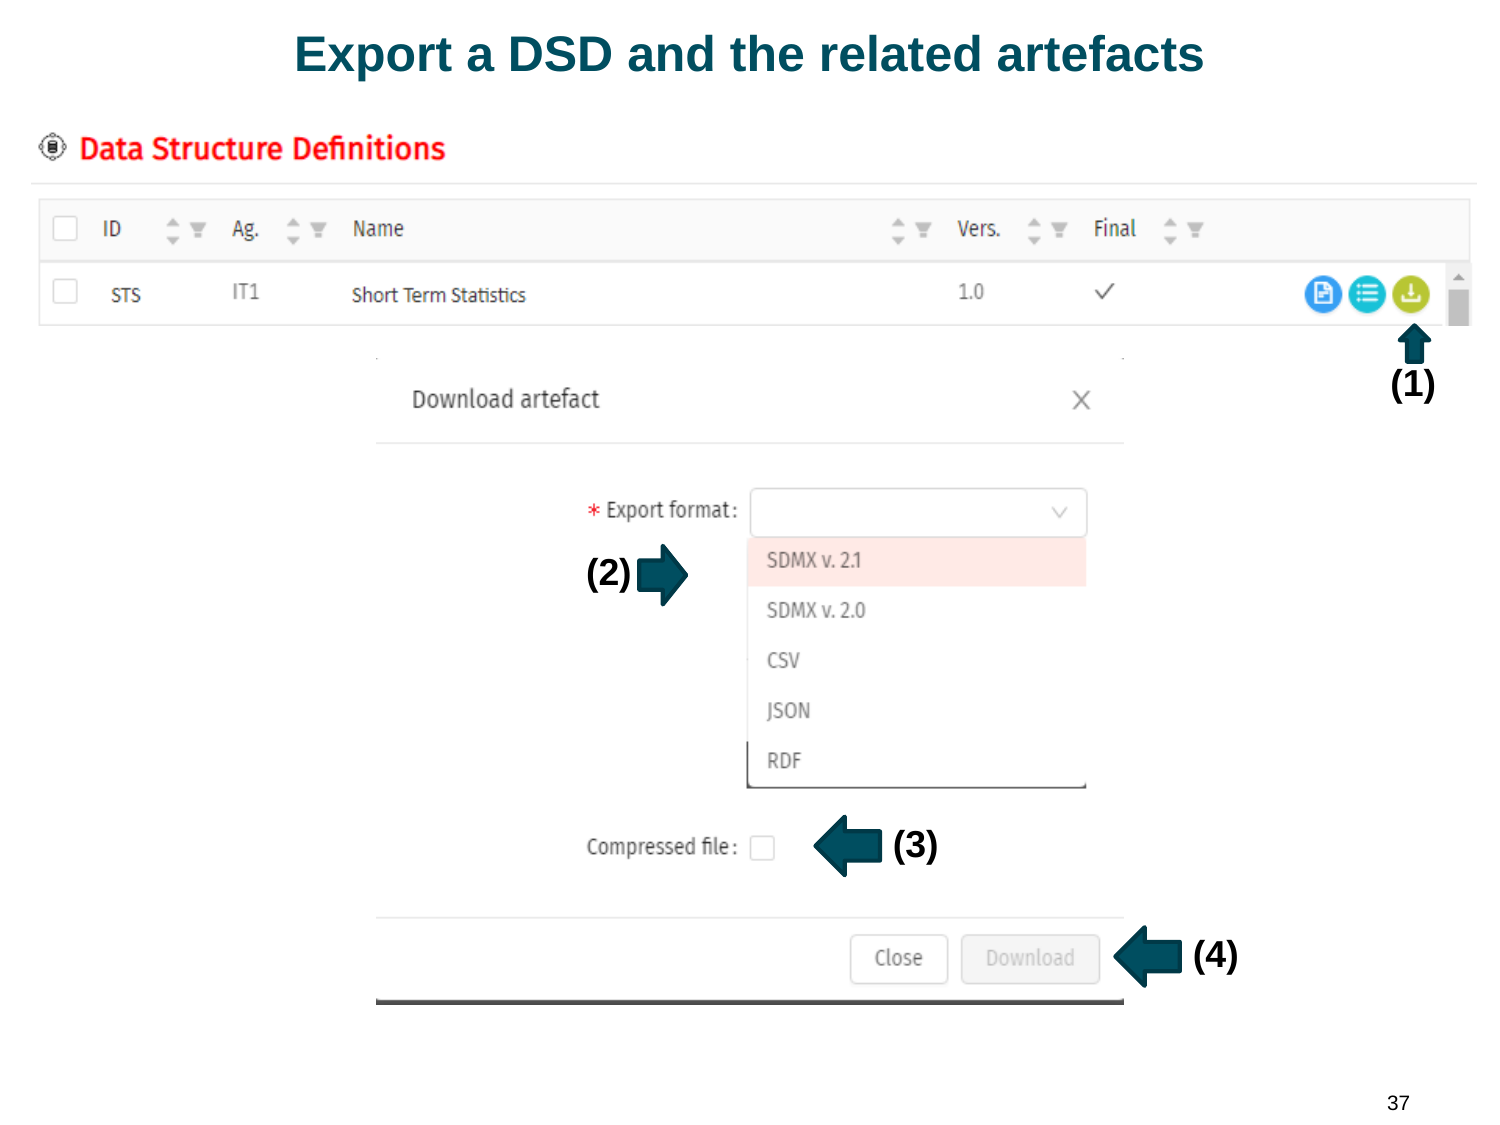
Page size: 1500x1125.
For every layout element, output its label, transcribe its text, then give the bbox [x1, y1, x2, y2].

title Export a DSD and the related artefacts [75, 20, 1425, 82]
text_box (4) [1178, 922, 1254, 983]
text_box [1127, 925, 1178, 988]
text_box (1) [1375, 351, 1452, 412]
text_box [1397, 335, 1432, 351]
slide_number 37 [1074, 1082, 1425, 1125]
picture [30, 125, 1477, 326]
picture [376, 358, 1124, 1005]
